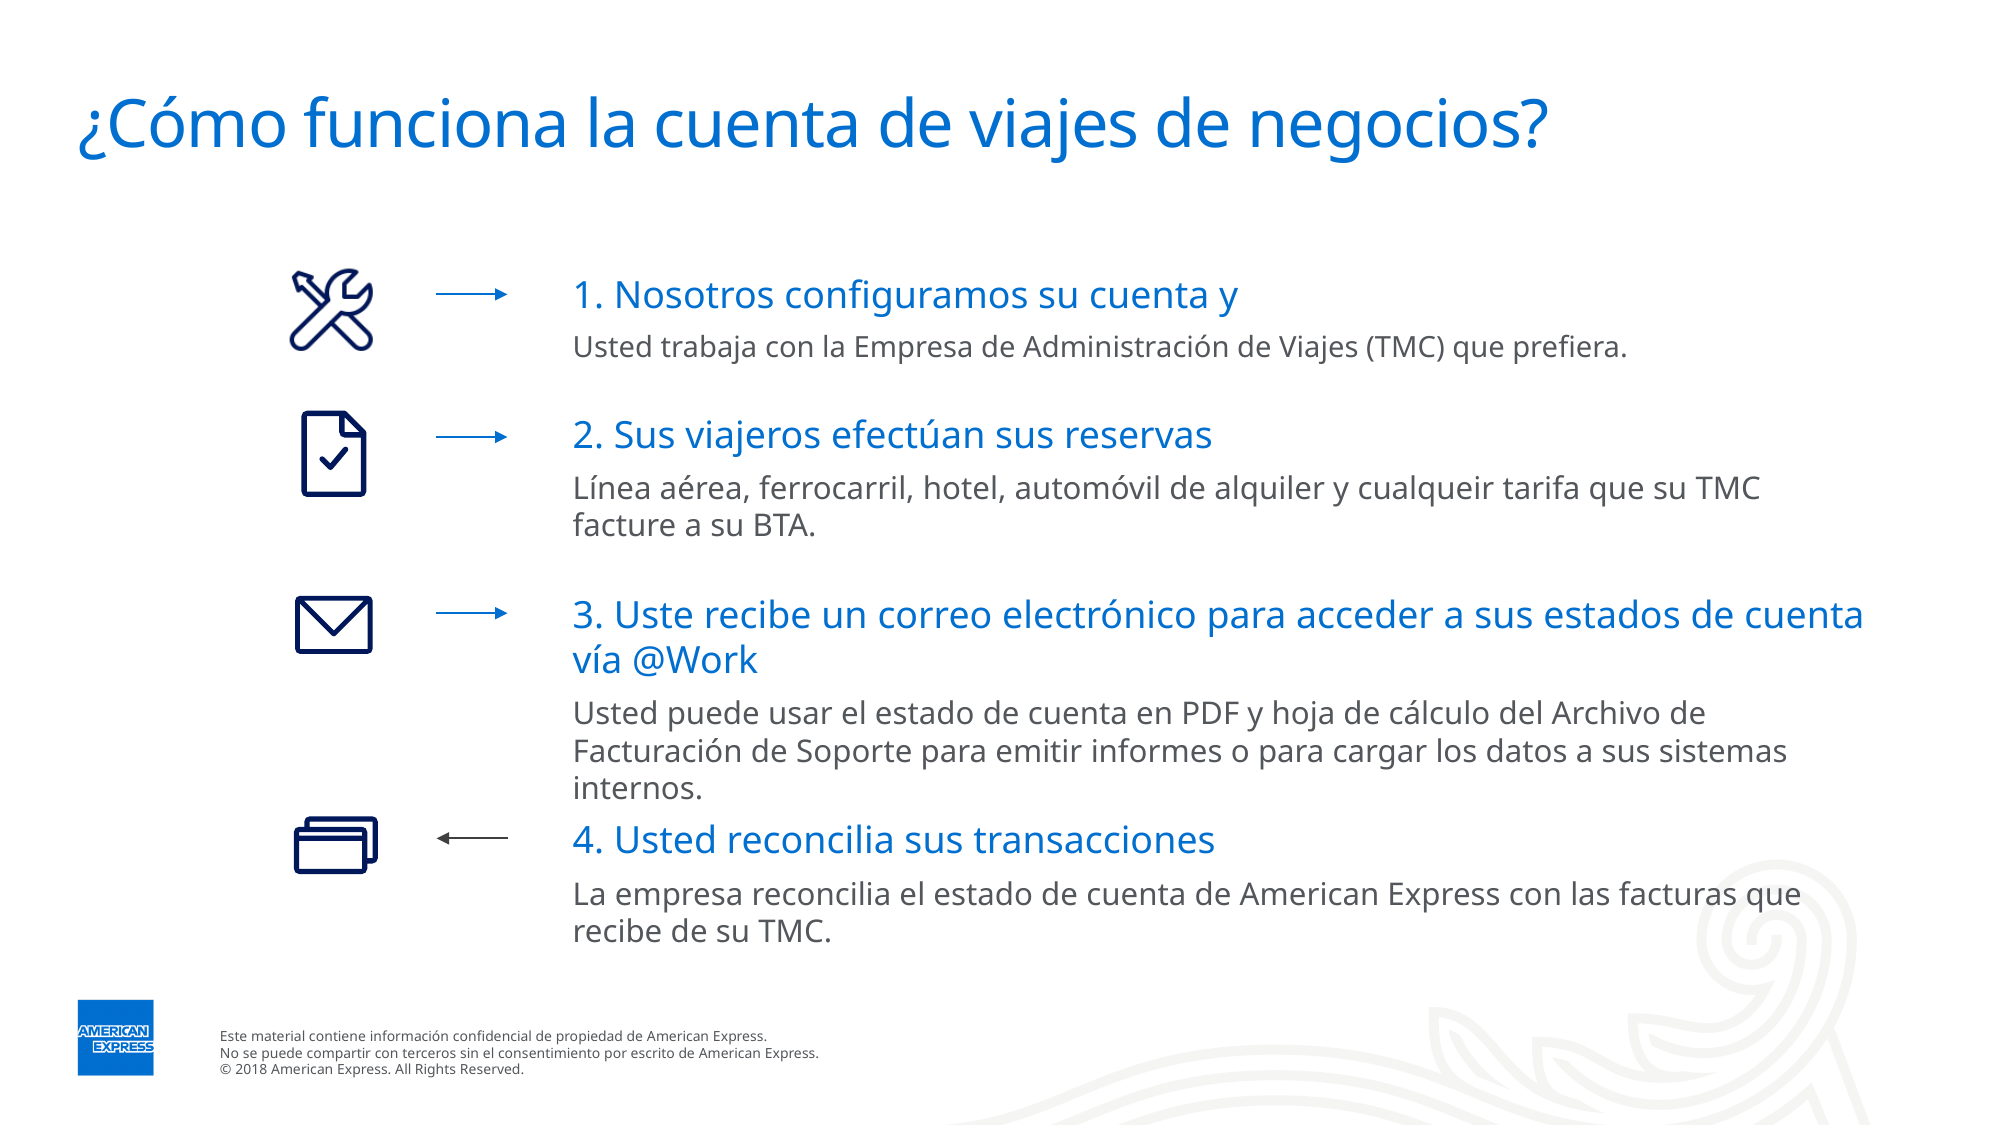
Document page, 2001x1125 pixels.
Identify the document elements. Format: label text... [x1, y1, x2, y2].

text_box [295, 590, 1892, 778]
title ¿Cómo funciona la cuenta de viajes de negocios? [78, 90, 1879, 278]
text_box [293, 816, 1879, 958]
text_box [281, 259, 1817, 372]
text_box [301, 410, 1830, 553]
picture [65, 987, 166, 1088]
